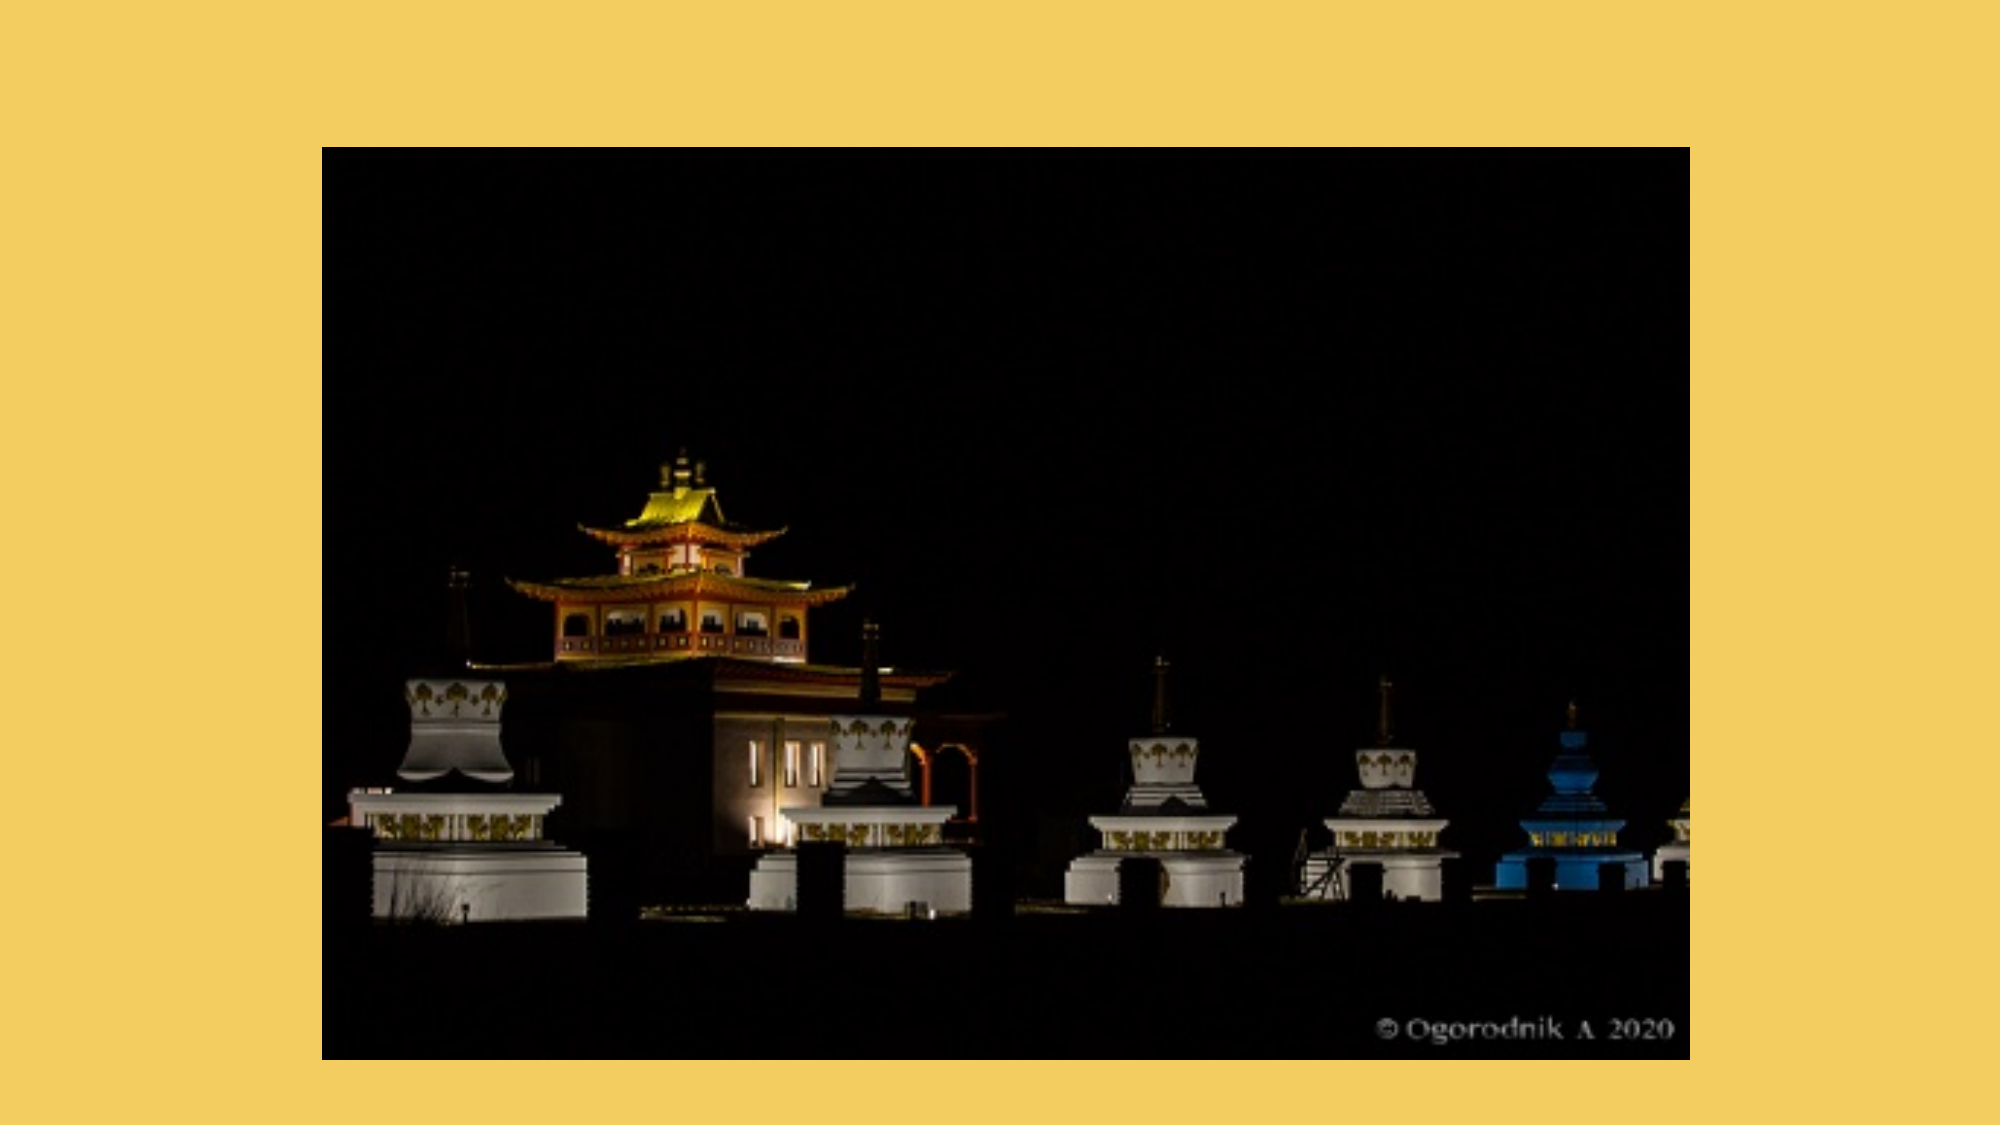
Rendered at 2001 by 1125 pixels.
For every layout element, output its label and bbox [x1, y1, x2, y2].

picture [322, 147, 1690, 1060]
